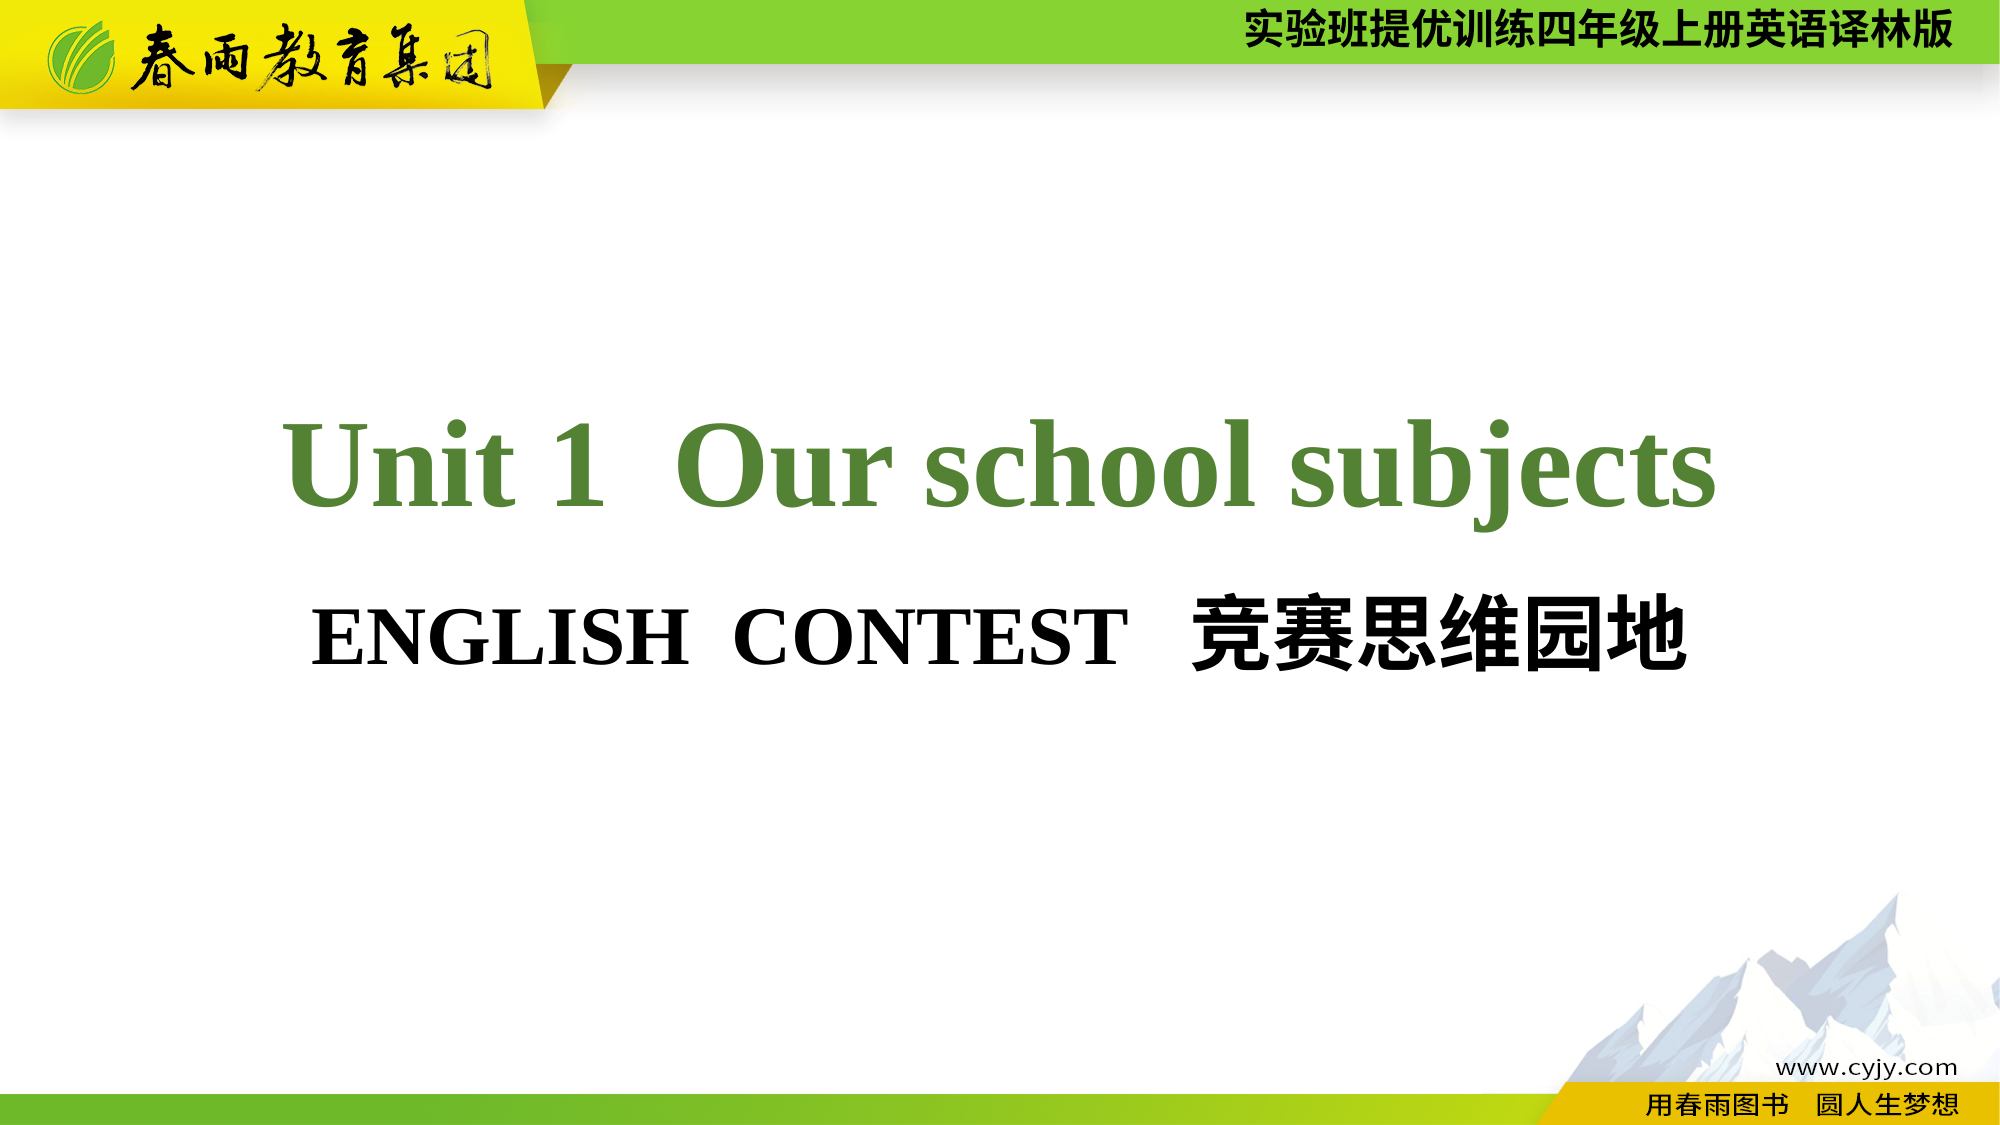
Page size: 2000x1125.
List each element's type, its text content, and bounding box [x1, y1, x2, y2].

picture [0, 689, 2000, 1125]
text_box Unit 1 Our school subjects ENGLISH CONTEST 竞赛思维园地 [0, 298, 2000, 689]
picture [0, 0, 2000, 298]
